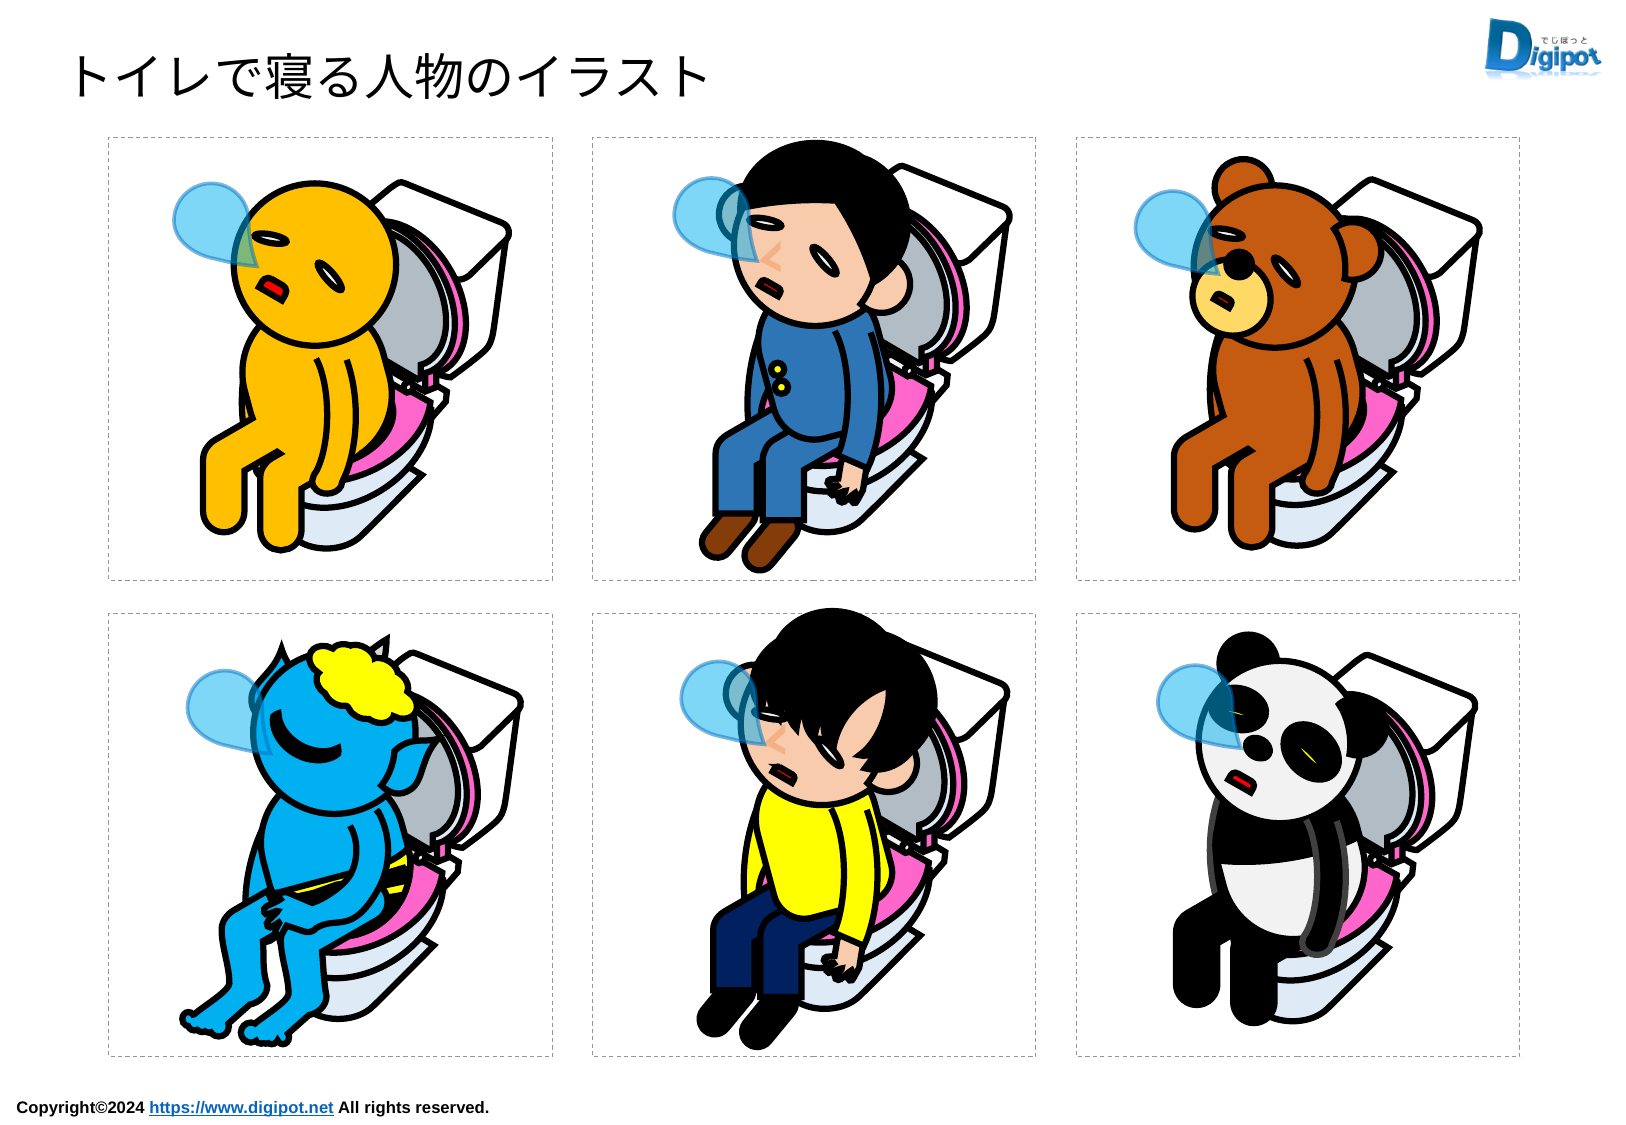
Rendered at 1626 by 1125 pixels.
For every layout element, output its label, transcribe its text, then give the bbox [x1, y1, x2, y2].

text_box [683, 131, 1008, 575]
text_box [1133, 171, 1478, 530]
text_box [1153, 650, 1473, 1006]
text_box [692, 602, 1005, 1052]
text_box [182, 617, 519, 1045]
picture [1485, 18, 1602, 82]
text_box トイレで寝る人物のイラスト [49, 38, 728, 113]
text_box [169, 166, 507, 533]
